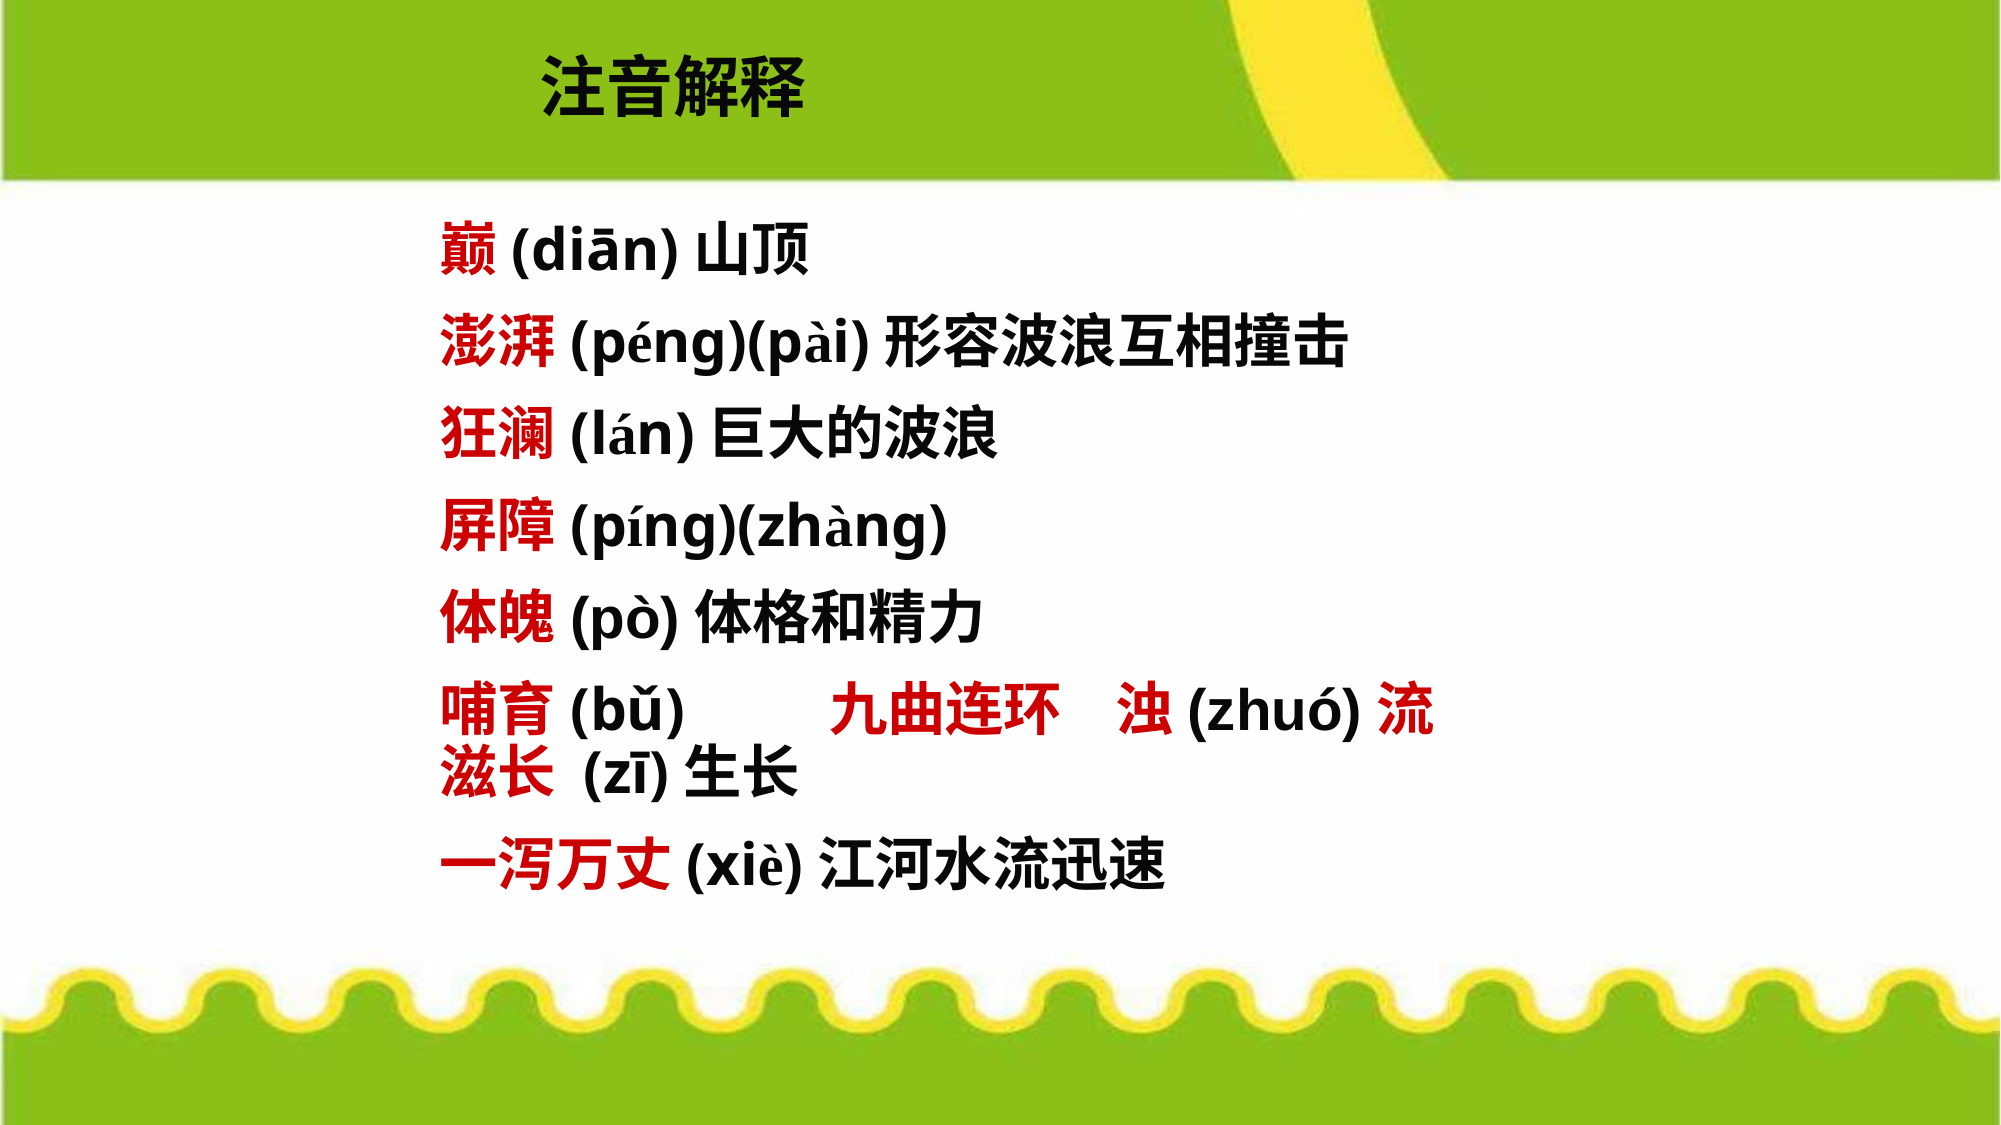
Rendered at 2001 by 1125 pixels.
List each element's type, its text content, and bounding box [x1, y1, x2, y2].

text_box 注音解释 [524, 37, 960, 133]
picture [0, 0, 2001, 1125]
text_box 巅(diān)山顶 澎湃(péng)(pài)形容波浪互相撞击 狂澜(lán)巨大的波浪 屏障(píng)(zhàng) 体魄(pò)体格和精力 哺育(bǔ) 九曲连环 浊(zhuó)流 滋长 (zī)生长 一泻万丈(xiè)江河水流迅速 [424, 212, 1700, 906]
